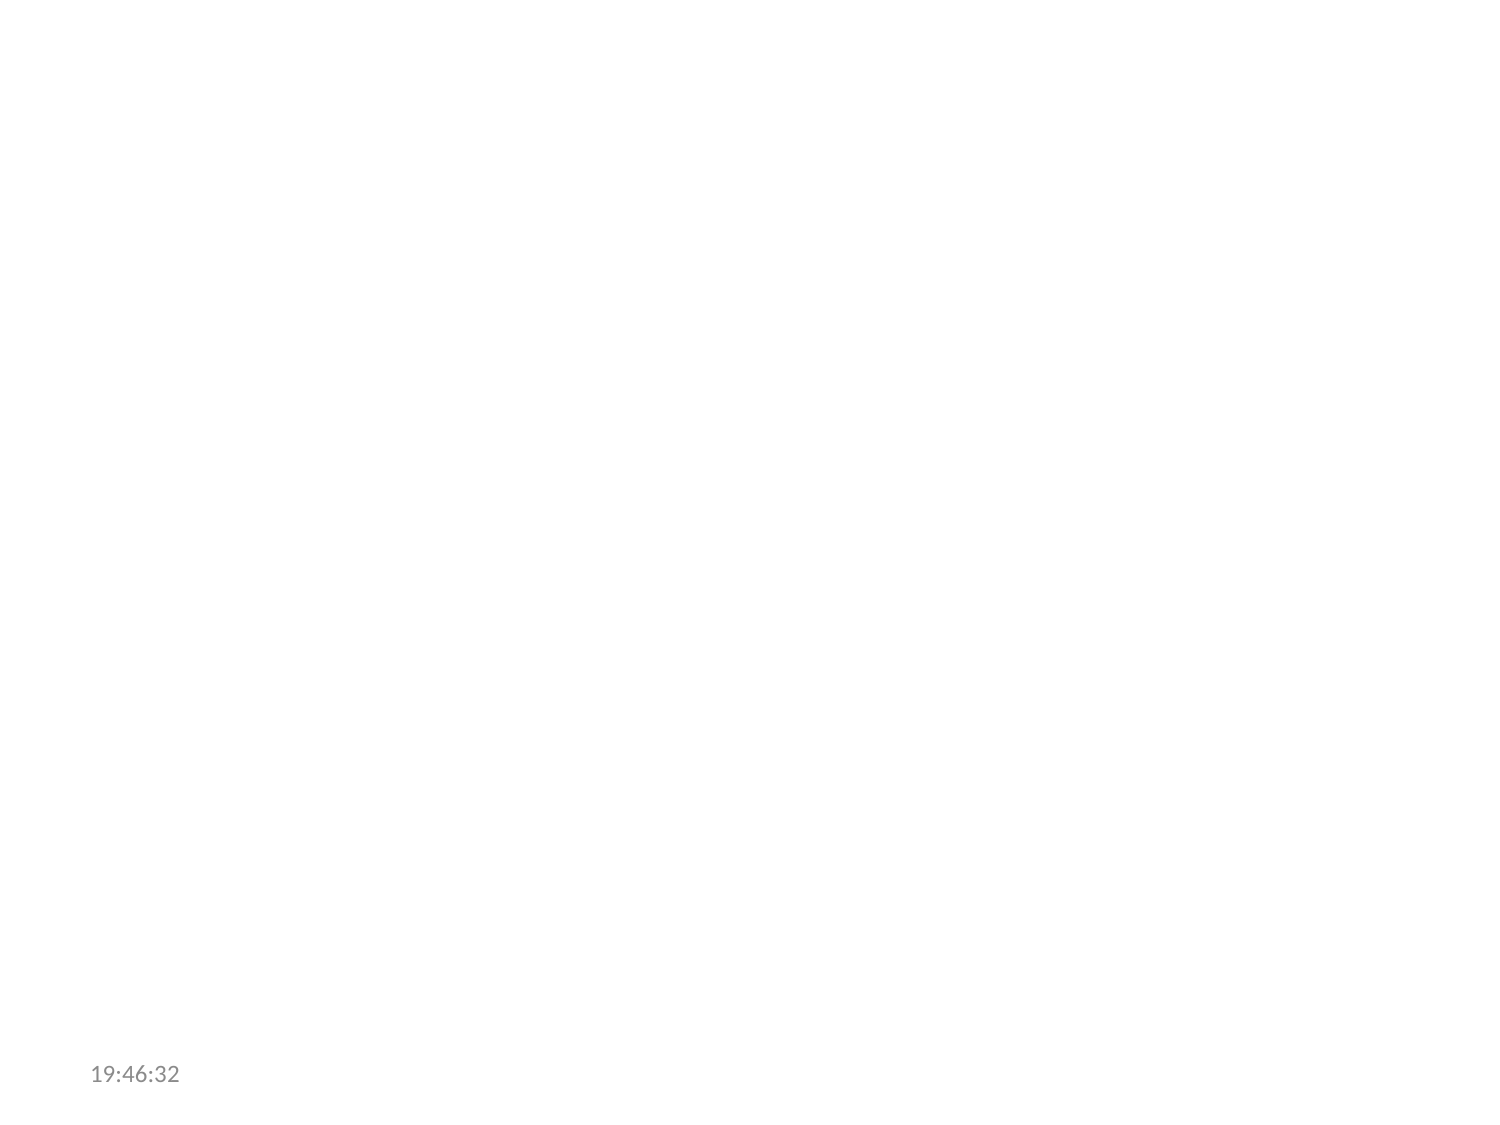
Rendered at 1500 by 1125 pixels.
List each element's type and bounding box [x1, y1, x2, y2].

slide_number [75, 1042, 425, 1103]
